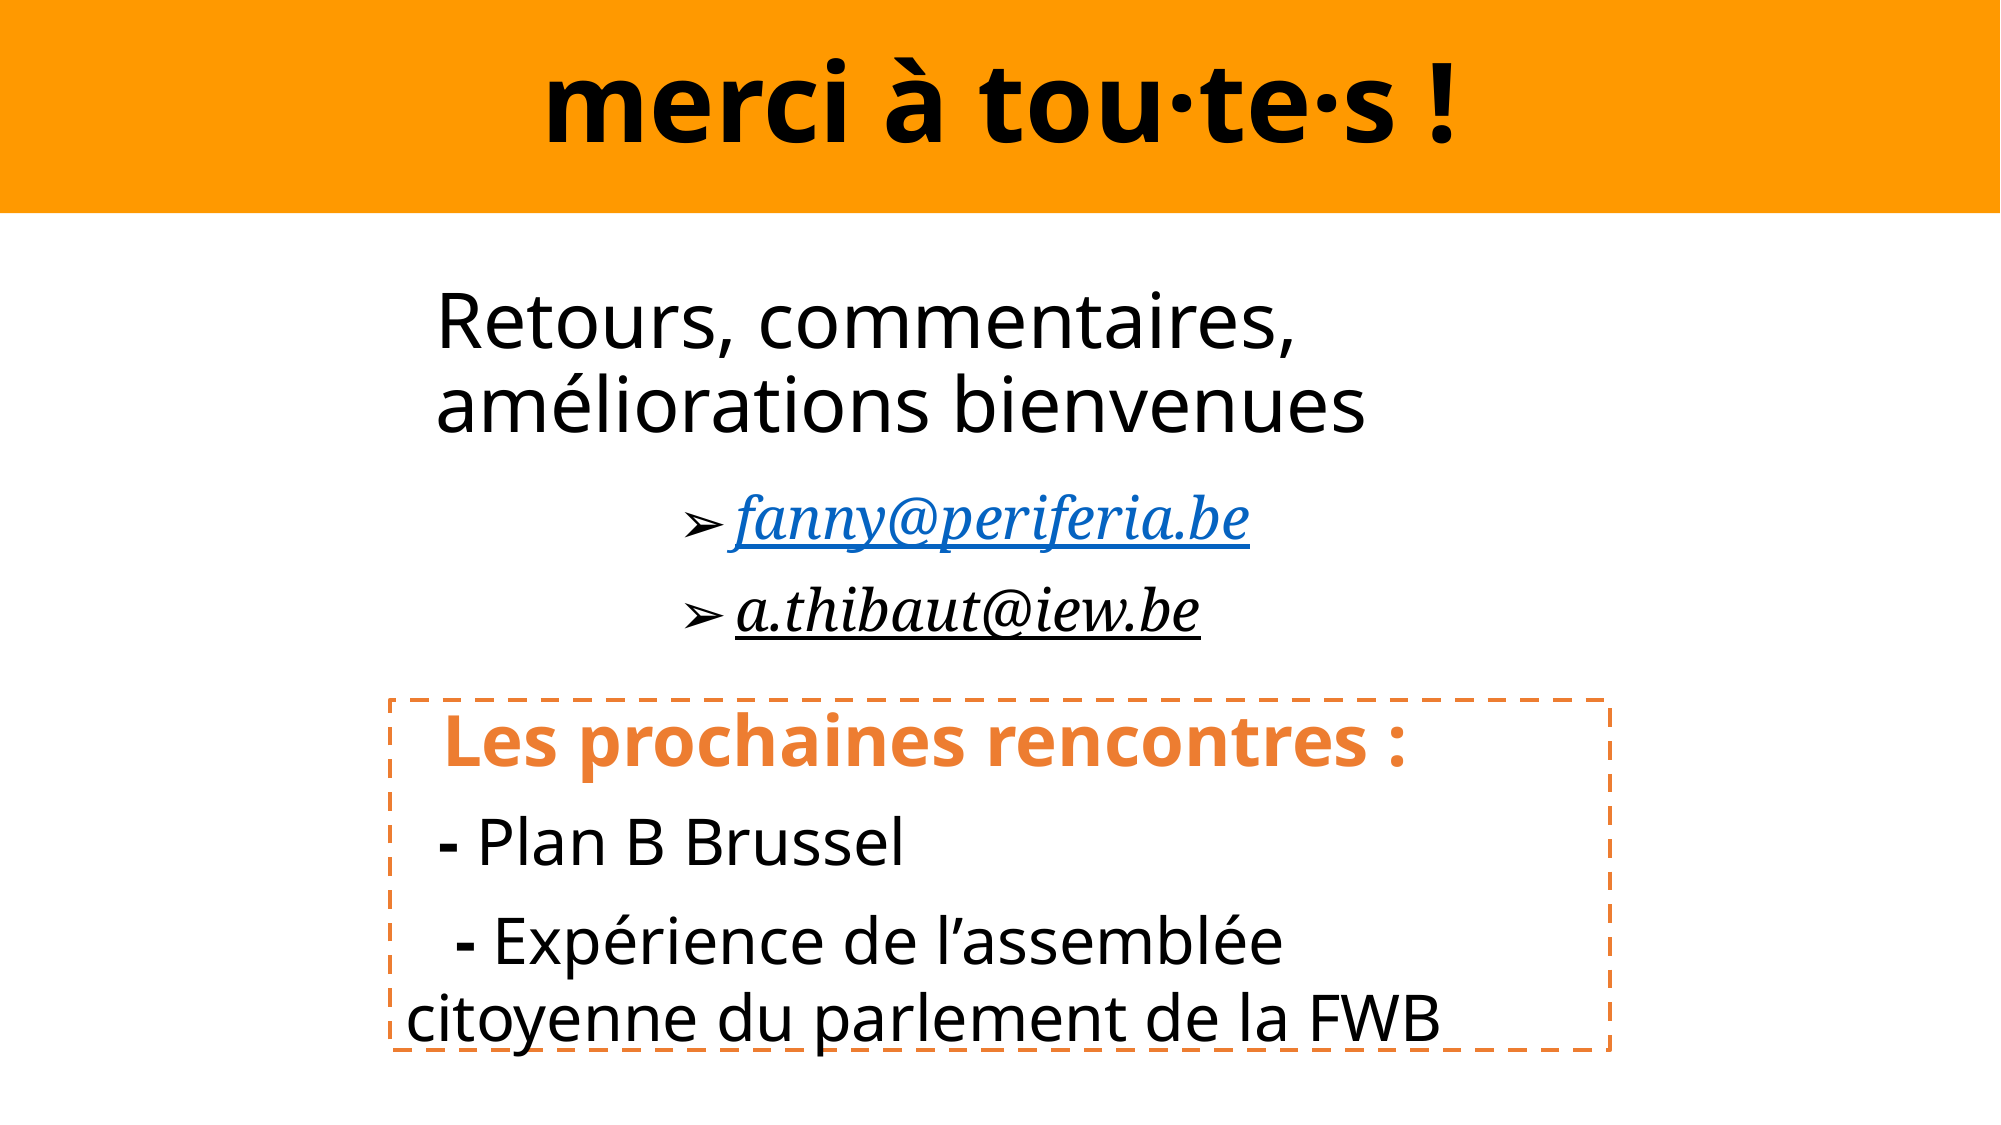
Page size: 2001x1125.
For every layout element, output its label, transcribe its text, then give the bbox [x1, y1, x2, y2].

list Retours, commentaires, améliorations bienvenues fanny@periferia.be a.thibaut@iew.be [420, 274, 1580, 568]
list Les prochaines rencontres : - Plan B Brussel - Expérience de l’assemblée citoyenne du parlement de la FWB [390, 699, 1610, 1050]
title merci à tou·te·s ! [0, 0, 2000, 214]
